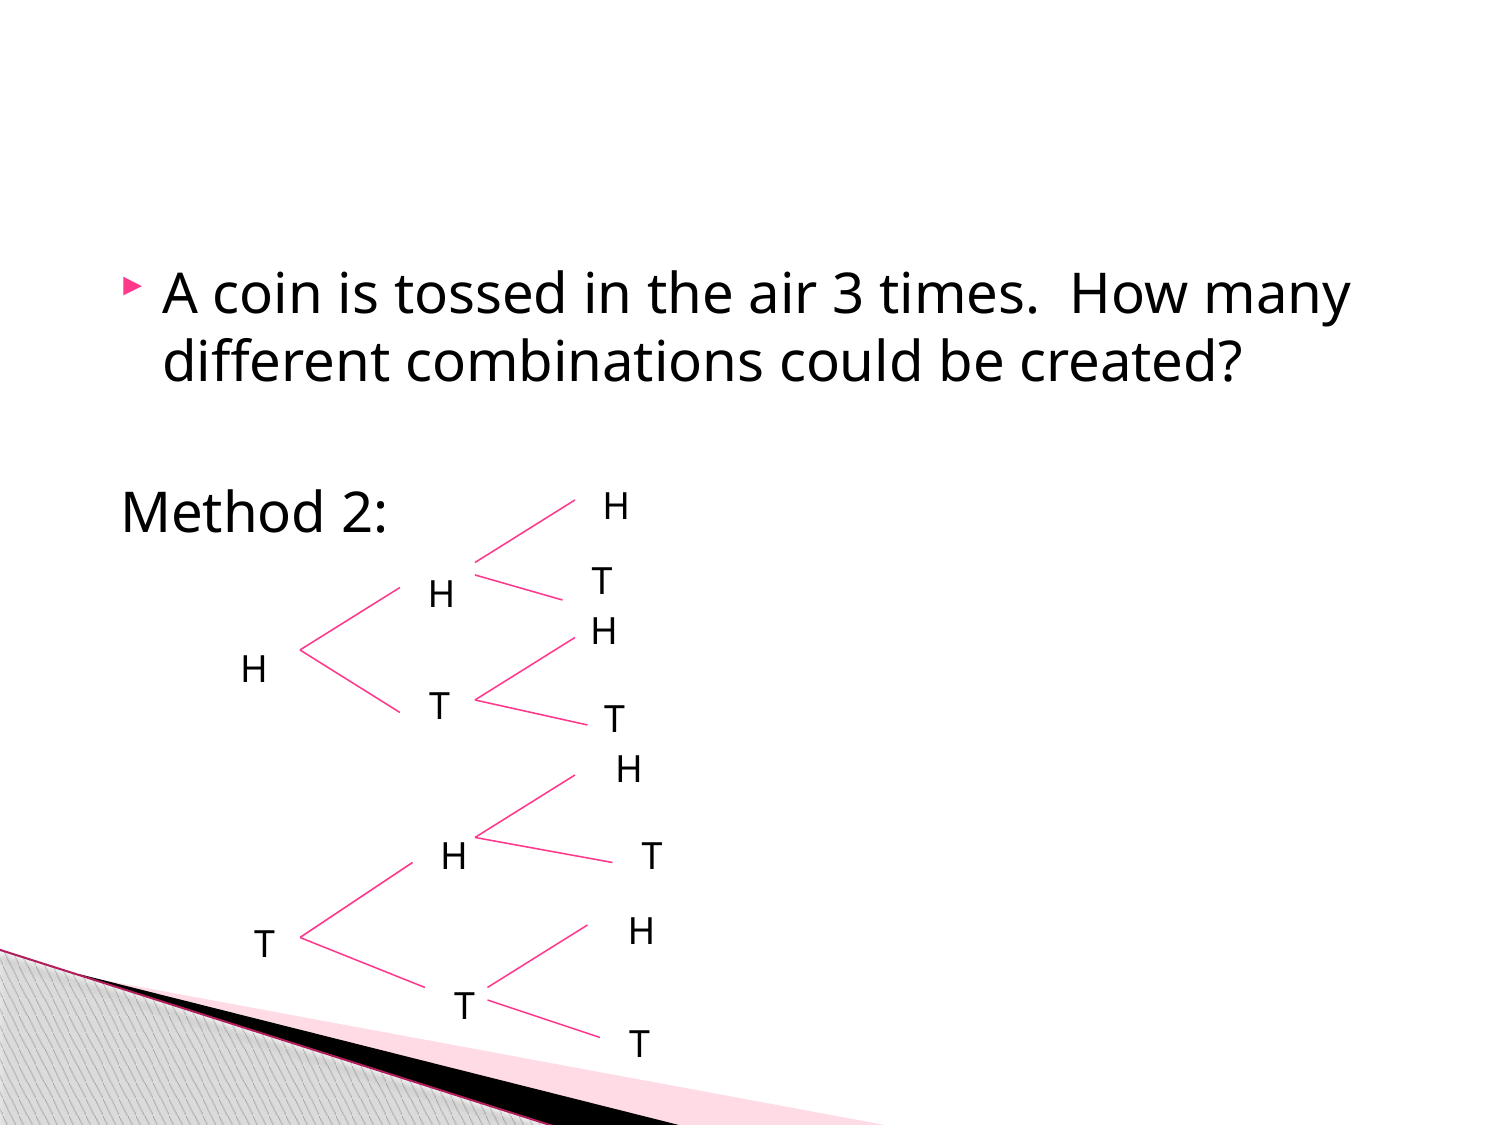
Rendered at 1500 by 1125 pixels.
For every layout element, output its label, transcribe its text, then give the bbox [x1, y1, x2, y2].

text_box H [412, 562, 471, 623]
text_box H [425, 824, 483, 885]
text_box H [600, 737, 658, 798]
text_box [474, 499, 576, 563]
text_box T [414, 674, 465, 735]
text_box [474, 637, 576, 701]
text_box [474, 574, 563, 601]
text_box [299, 937, 426, 988]
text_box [487, 999, 601, 1038]
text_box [487, 924, 588, 988]
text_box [474, 837, 613, 863]
text_box T [589, 687, 640, 748]
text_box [299, 587, 401, 649]
text_box H [587, 474, 646, 535]
text_box H [612, 899, 671, 960]
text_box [299, 862, 413, 937]
text_box T [576, 549, 628, 610]
text_box H [225, 637, 283, 698]
text_box H [575, 599, 633, 660]
text_box T [239, 912, 290, 973]
text_box A coin is tossed in the air 3 times. How many different combinations could be created? Method 2: [87, 249, 1438, 993]
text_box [474, 699, 588, 726]
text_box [299, 649, 401, 713]
text_box T [614, 1012, 665, 1073]
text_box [474, 774, 576, 838]
text_box T [439, 974, 489, 1035]
text_box T [626, 824, 678, 885]
